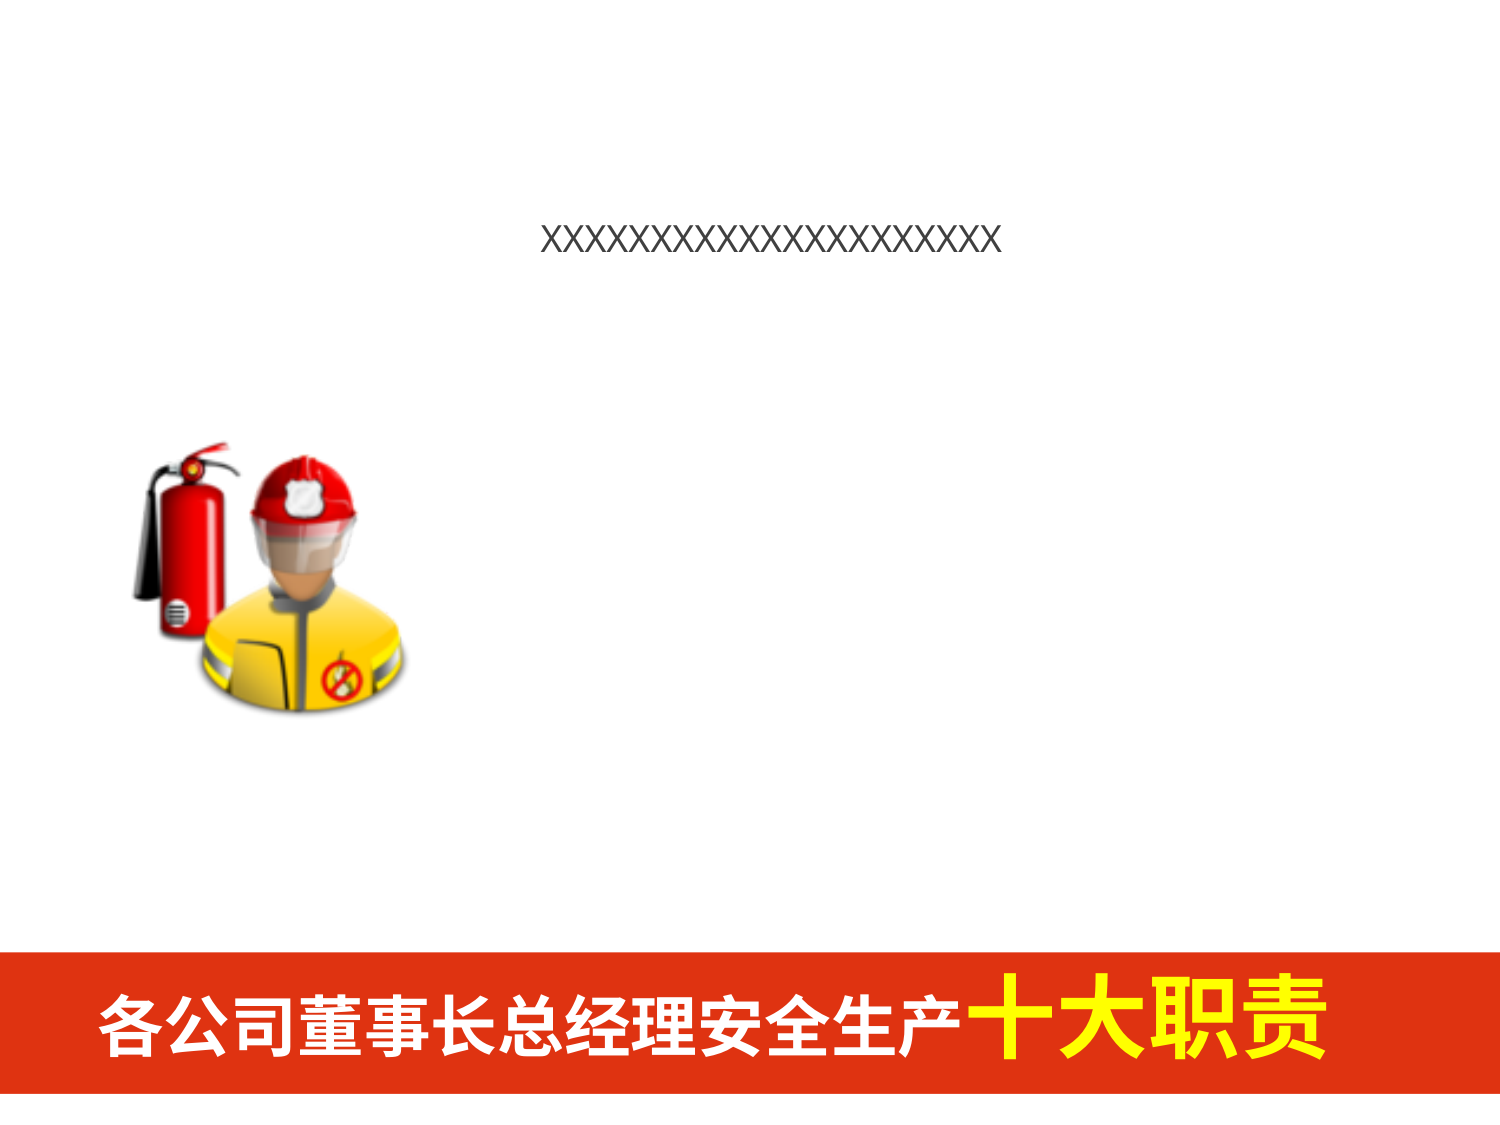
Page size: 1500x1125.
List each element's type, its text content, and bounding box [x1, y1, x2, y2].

list XXXXXXXXXXXXXXXXXXXXX [525, 184, 1500, 850]
text_box 各公司董事长总经理安全生产十大职责 [82, 952, 1347, 1077]
picture [123, 432, 425, 734]
